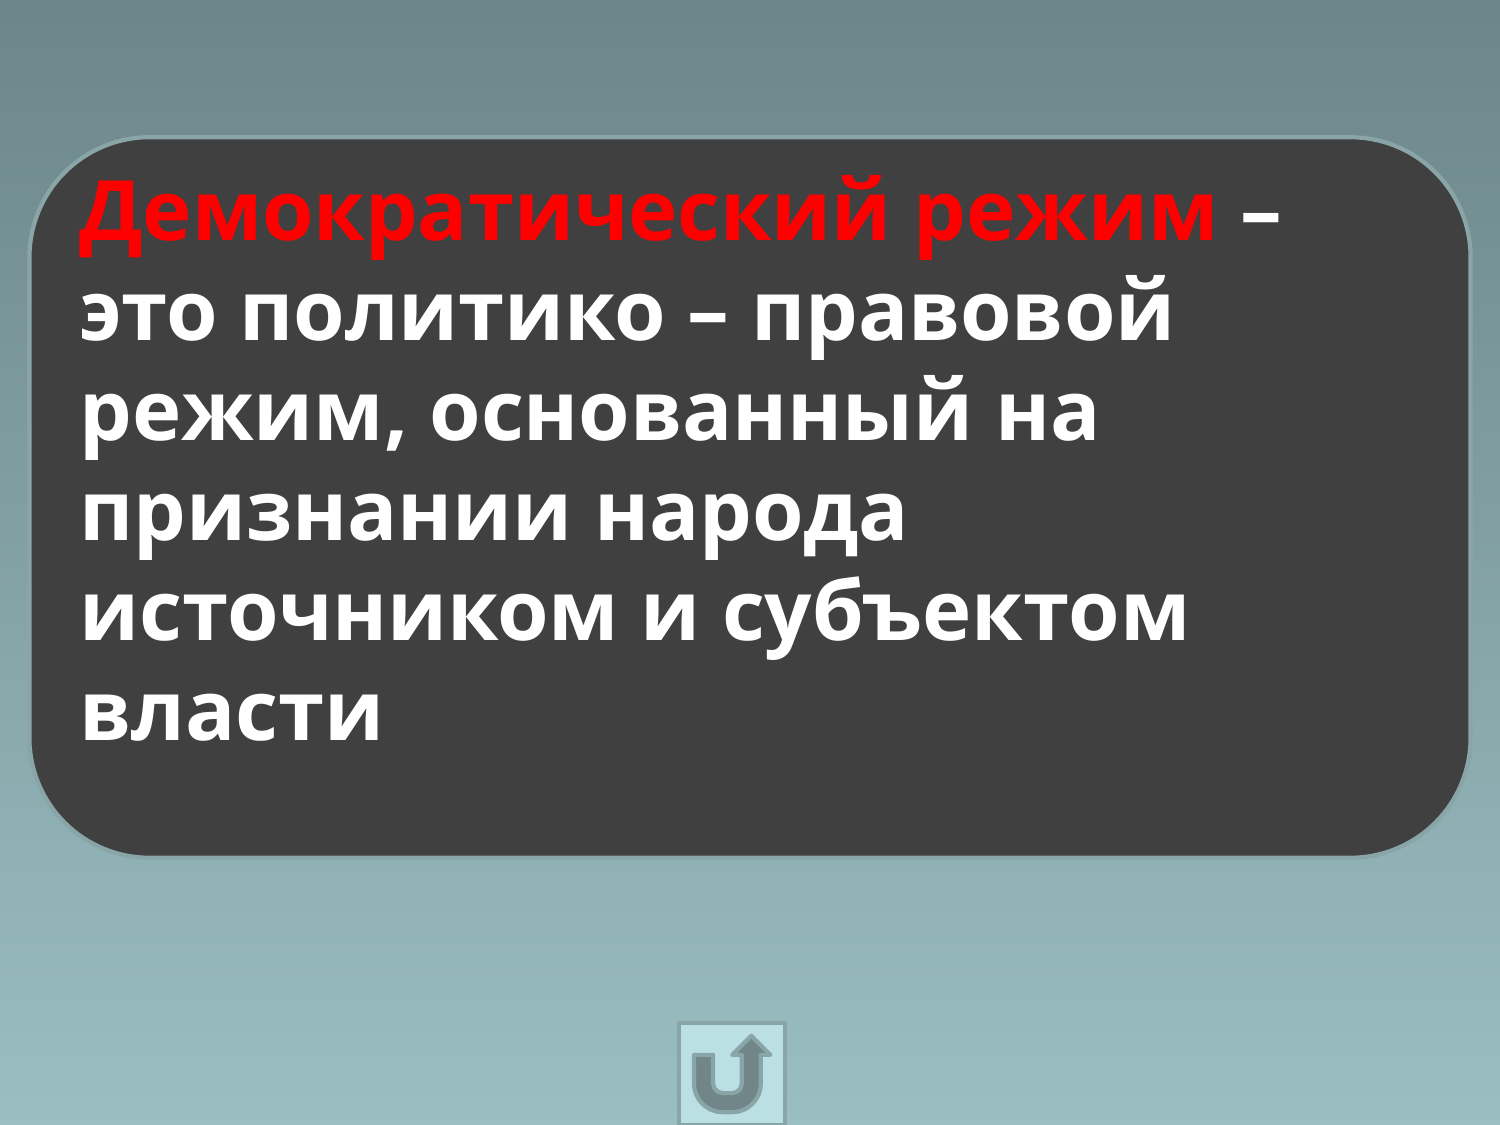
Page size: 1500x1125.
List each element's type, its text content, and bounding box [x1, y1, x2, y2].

text_box [677, 1021, 787, 1125]
text_box Демократический режим –это политико – правовой режим, основанный на признании народа источником и субъектом власти [27, 135, 1473, 860]
